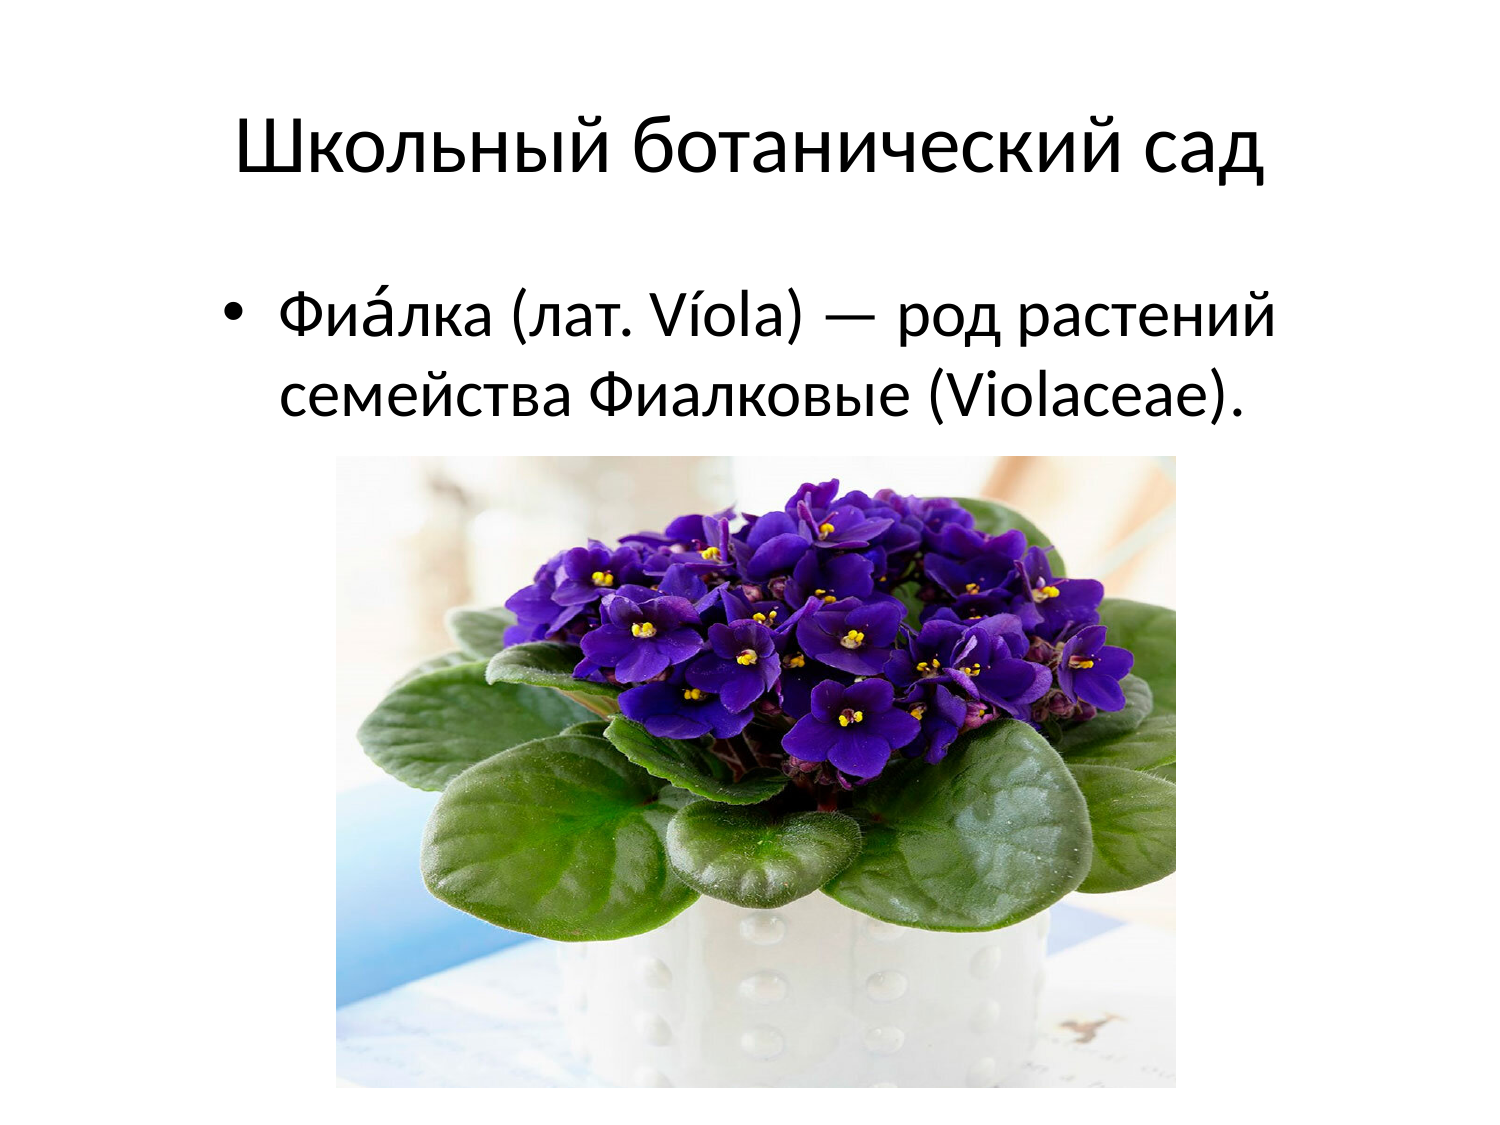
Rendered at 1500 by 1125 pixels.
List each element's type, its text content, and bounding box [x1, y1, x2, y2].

title Школьный ботанический сад [75, 45, 1425, 233]
list Фиа́лка (лат. Víola) — род растений семейства Фиалковые (Violaceae). [75, 262, 1425, 1005]
picture [336, 455, 1176, 1088]
